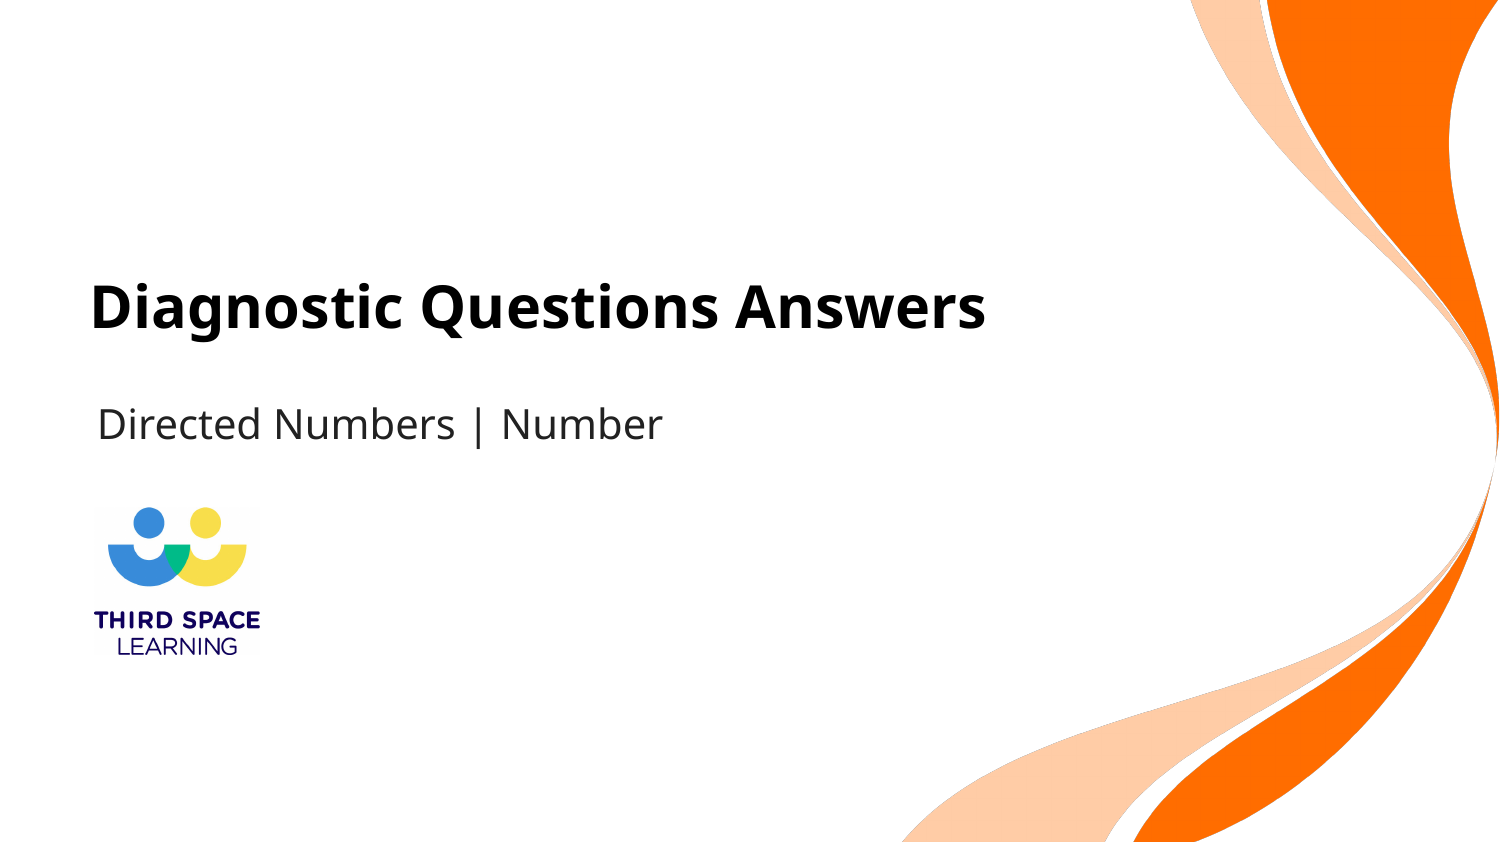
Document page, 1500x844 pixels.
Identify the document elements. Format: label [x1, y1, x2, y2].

picture [94, 507, 260, 655]
picture [902, 0, 1500, 842]
